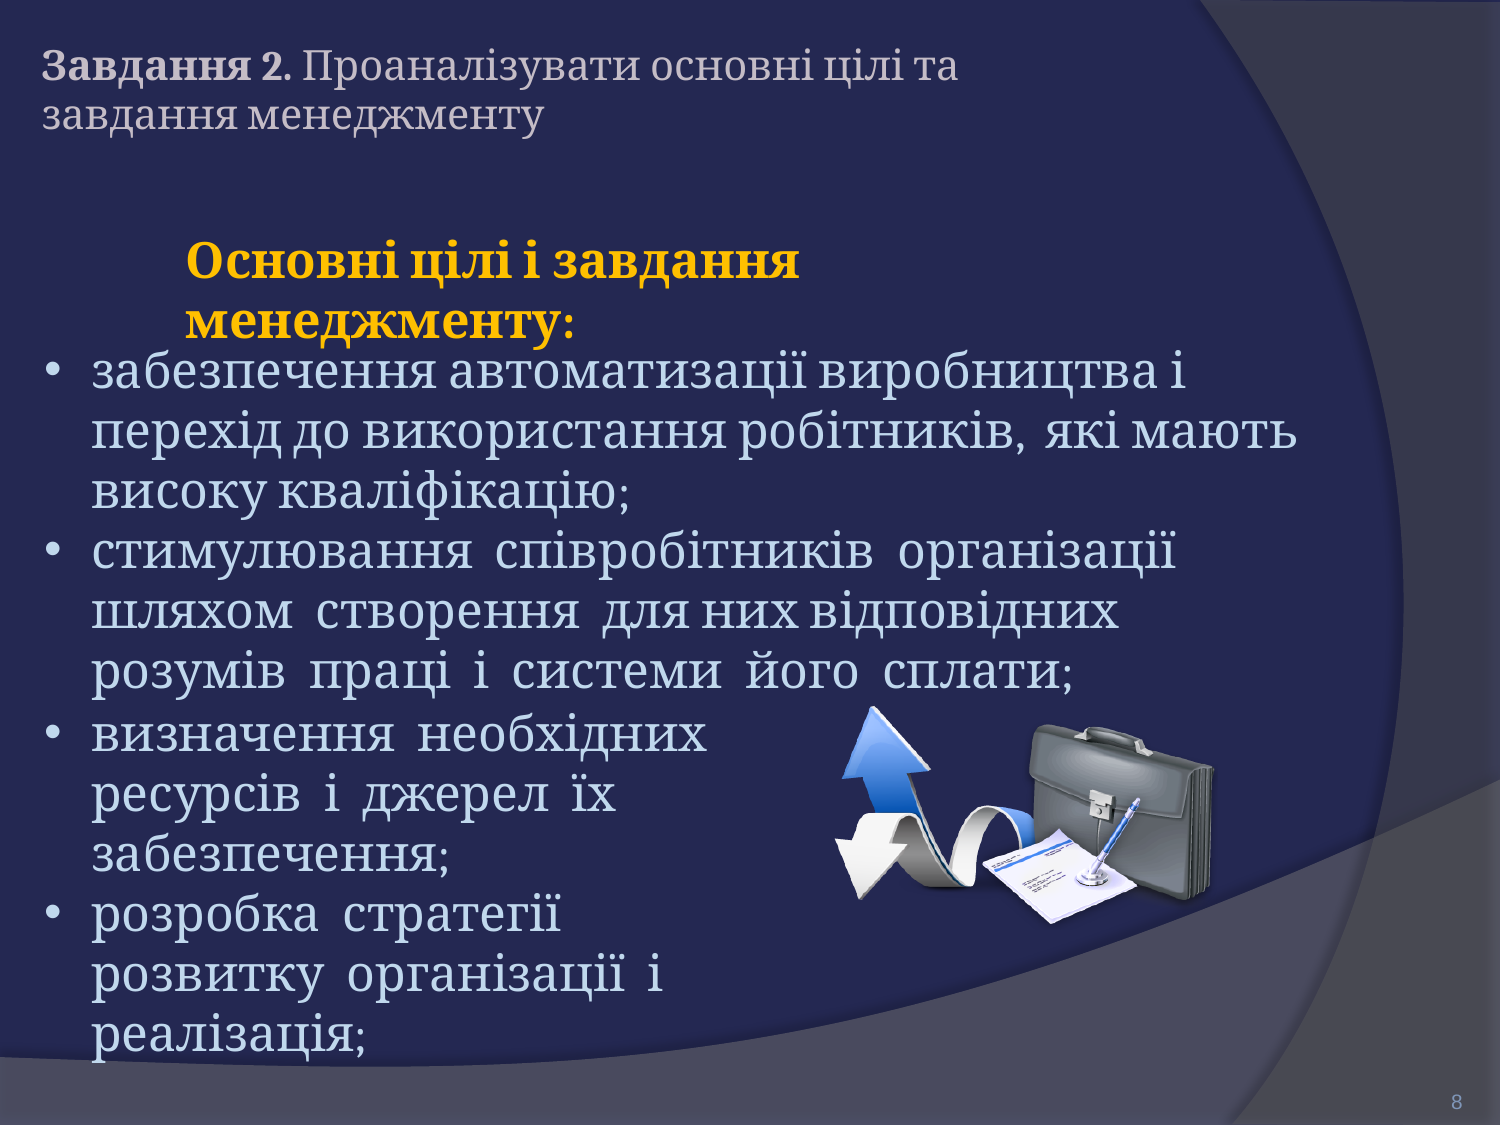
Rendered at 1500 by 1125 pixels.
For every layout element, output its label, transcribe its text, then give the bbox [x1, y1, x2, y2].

text_box Завдання 2. Проаналізувати основні цілі та завдання менеджменту [26, 30, 1138, 146]
text_box визначення необхідних ресурсів і джерел їх забезпечення; розробка стратегії розвитку організації і реалізація; [29, 693, 780, 1069]
picture [832, 689, 1218, 930]
text_box забезпечення автоматизації виробництва і перехід до використання робітників, які мають високу кваліфікацію; стимулювання співробітників організації шляхом створення для них відповідних розумів праці і системи його сплати; [29, 330, 1341, 706]
text_box Основні цілі і завдання менеджменту: [171, 221, 1187, 330]
slide_number 8 [1337, 1053, 1463, 1114]
